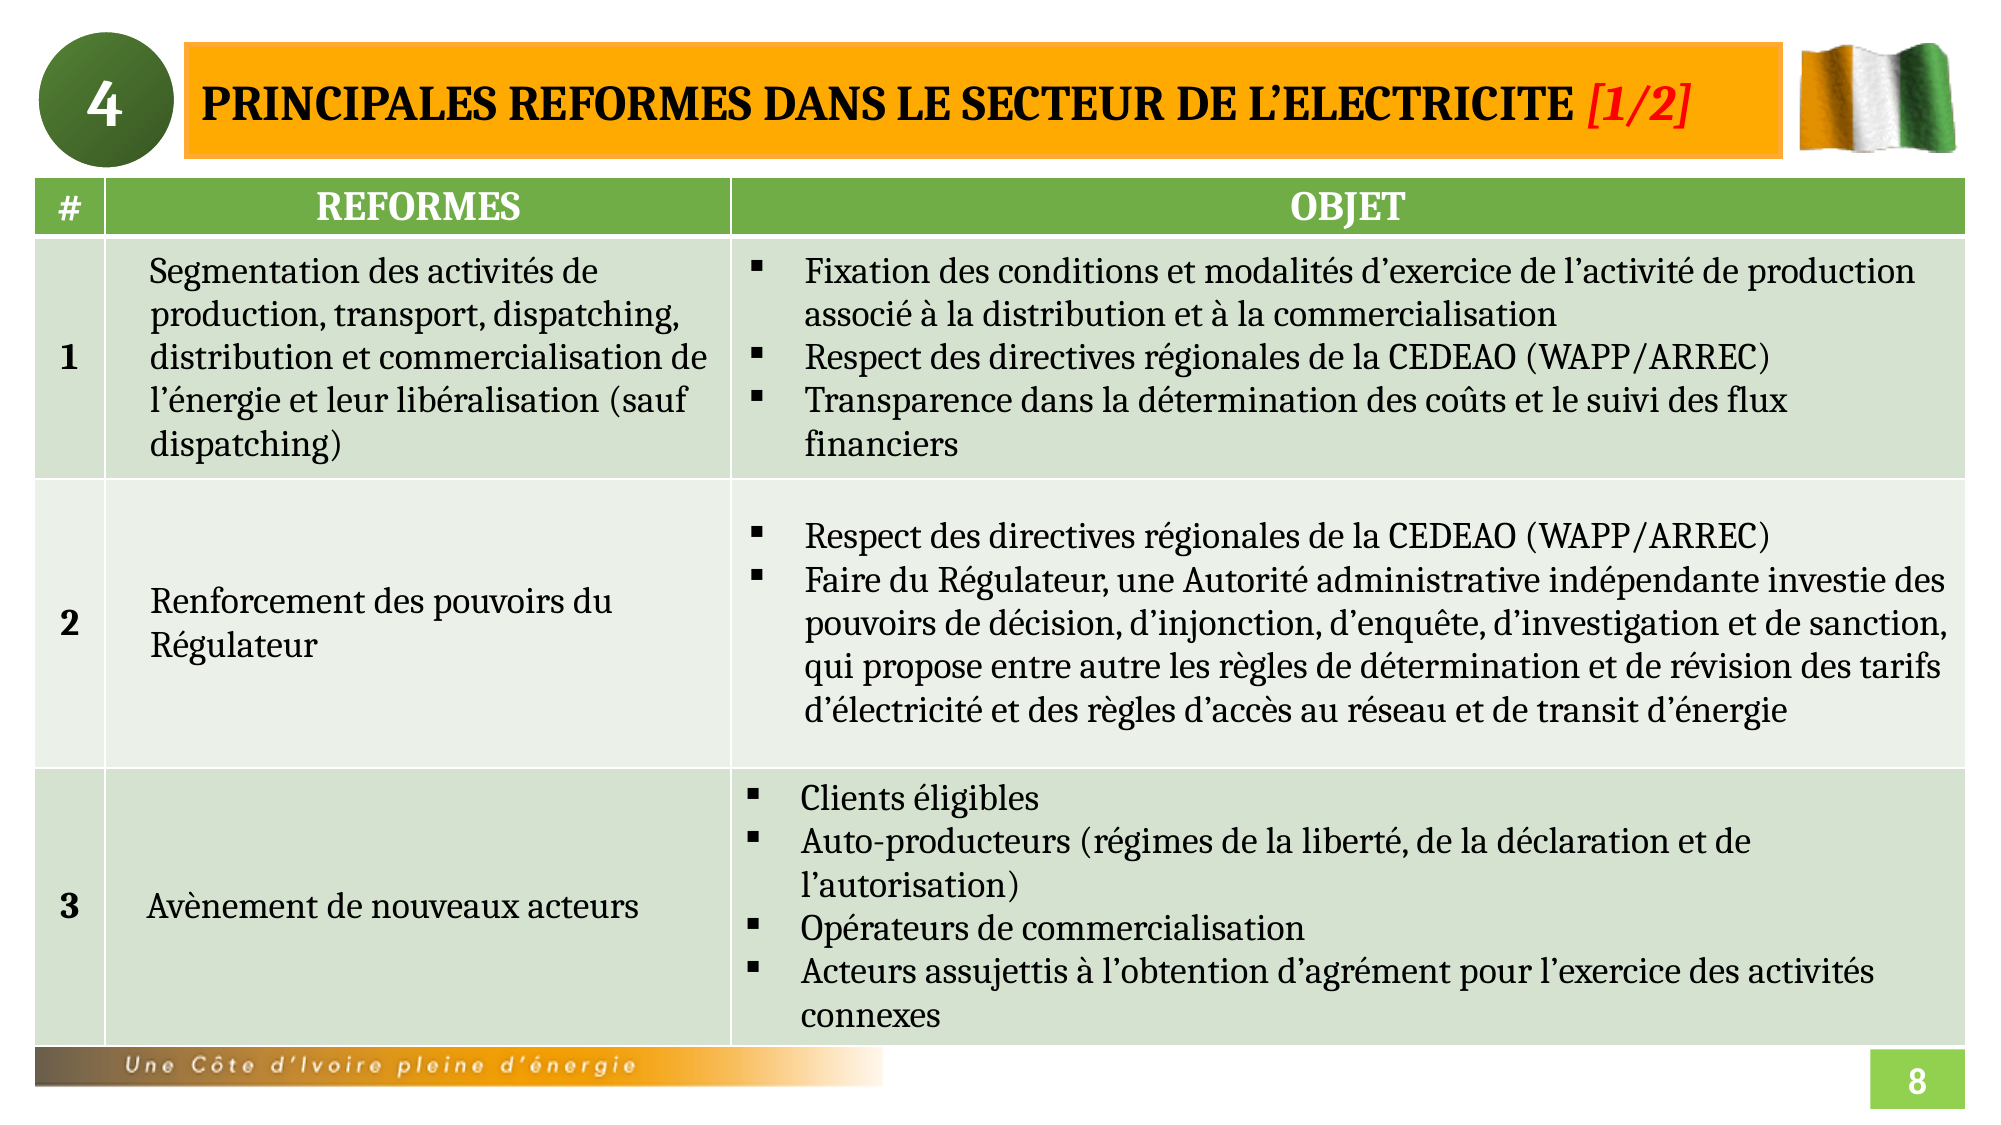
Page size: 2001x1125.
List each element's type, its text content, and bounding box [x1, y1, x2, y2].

table_cell 1 [35, 239, 104, 478]
table_cell Respect des directives régionales de la CEDEAO (WAPP/ARREC) Faire du Régulateur, une Autorité administrative indépendante investie des pouvoirs de décision, d’injonction, d’enquête, d’investigation et de sanction, qui propose entre autre les règles de détermination et de révision des tarifs d’électricité et des règles d’accès au réseau et de transit d’énergie [732, 480, 1965, 767]
table_cell Avènement de nouveaux acteurs [106, 769, 730, 1045]
table_cell Fixation des conditions et modalités d’exercice de l’activité de production associé à la distribution et à la commercialisation Respect des directives régionales de la CEDEAO (WAPP/ARREC) Transparence dans la détermination des coûts et le suivi des flux financiers [732, 239, 1965, 478]
table_cell 3 [35, 769, 104, 1045]
table_header # [35, 178, 104, 234]
table_cell Segmentation des activités de production, transport, dispatching, distribution et commercialisation de l’énergie et leur libéralisation (sauf dispatching) [106, 239, 730, 478]
table_header OBJET [732, 178, 1965, 234]
title PRINCIPALES REFORMES DANS LE SECTEUR DE L’ELECTRICITE [1/2] [185, 43, 1782, 157]
table_cell Renforcement des pouvoirs du Régulateur [106, 480, 730, 767]
table_cell 2 [35, 480, 104, 767]
picture [35, 1047, 883, 1090]
text_box 4 [35, 29, 178, 171]
table_cell Clients éligibles Auto-producteurs (régimes de la liberté, de la déclaration et de l’autorisation) Opérateurs de commercialisation Acteurs assujettis à l’obtention d’agrément pour l’exercice des activités connexes [732, 769, 1965, 1045]
picture [1798, 43, 1964, 153]
table_header REFORMES [106, 178, 730, 234]
